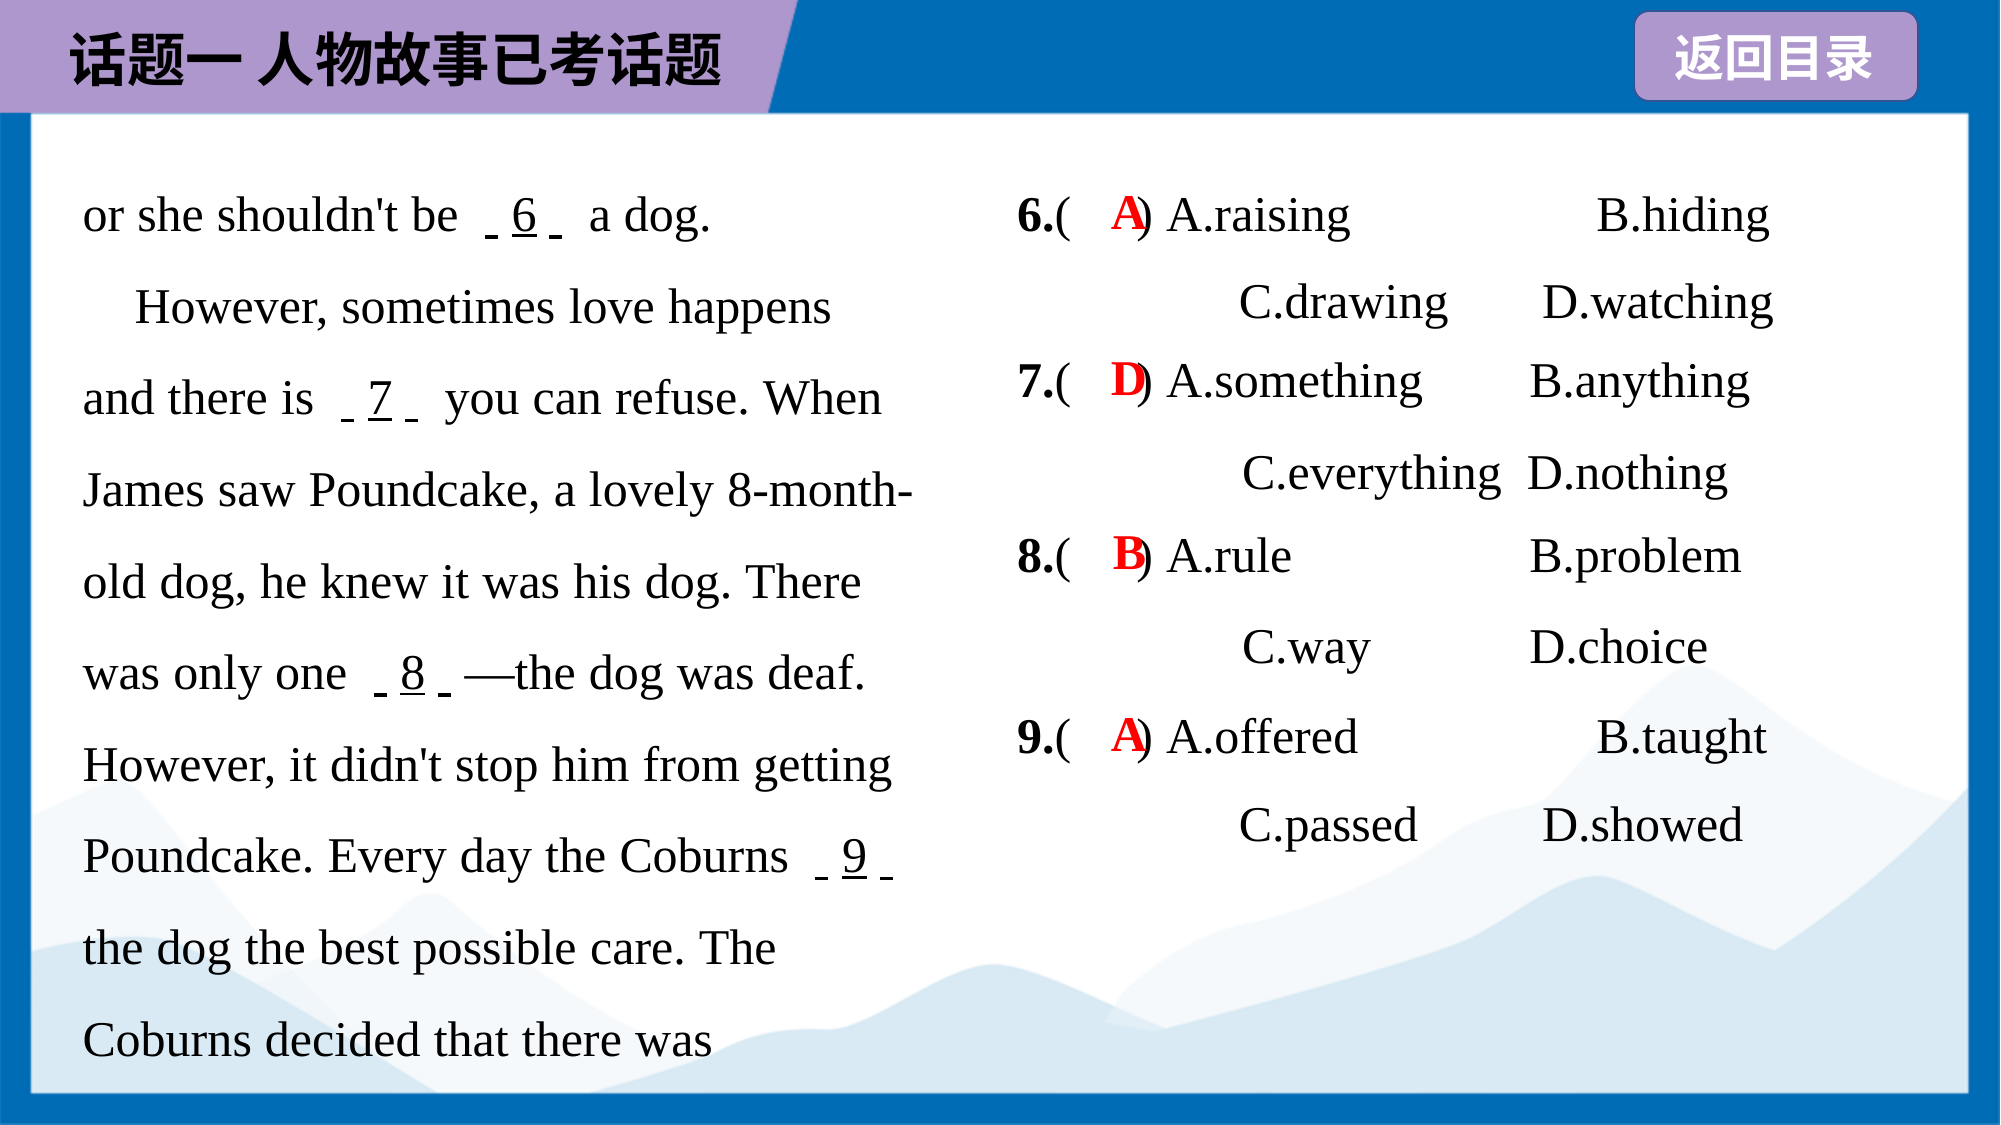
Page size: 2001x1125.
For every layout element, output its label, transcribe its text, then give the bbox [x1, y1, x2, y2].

text_box 8.( ) A.rule B.problem C.way D.choice [1016, 490, 1919, 660]
text_box D [1092, 317, 1165, 397]
text_box B [1094, 492, 1165, 571]
text_box 7.( ) A.something B.anything C.everything D.nothing [1016, 316, 1919, 490]
picture [0, 0, 2000, 1125]
text_box 9.( ) A.offered B.taught C.passed D.showed [1016, 672, 1919, 842]
text_box A [1092, 151, 1165, 230]
text_box 6.( ) A.raising B.hiding C.drawing D.watching [1016, 149, 1919, 316]
text_box A [1092, 673, 1165, 753]
text_box or she shouldn't be . .6. . a dog. However, sometimes love happens and there is . .7. . you can refuse. When James saw Poundcake, a lovely 8-month- old dog, he knew it was his dog. There was only one . .8. .—the dog was deaf. However, it didn't stop him from getting Poundcake. Every day the Coburns . .9. . the dog the best possible care. The Coburns decided that there was [82, 149, 984, 1067]
